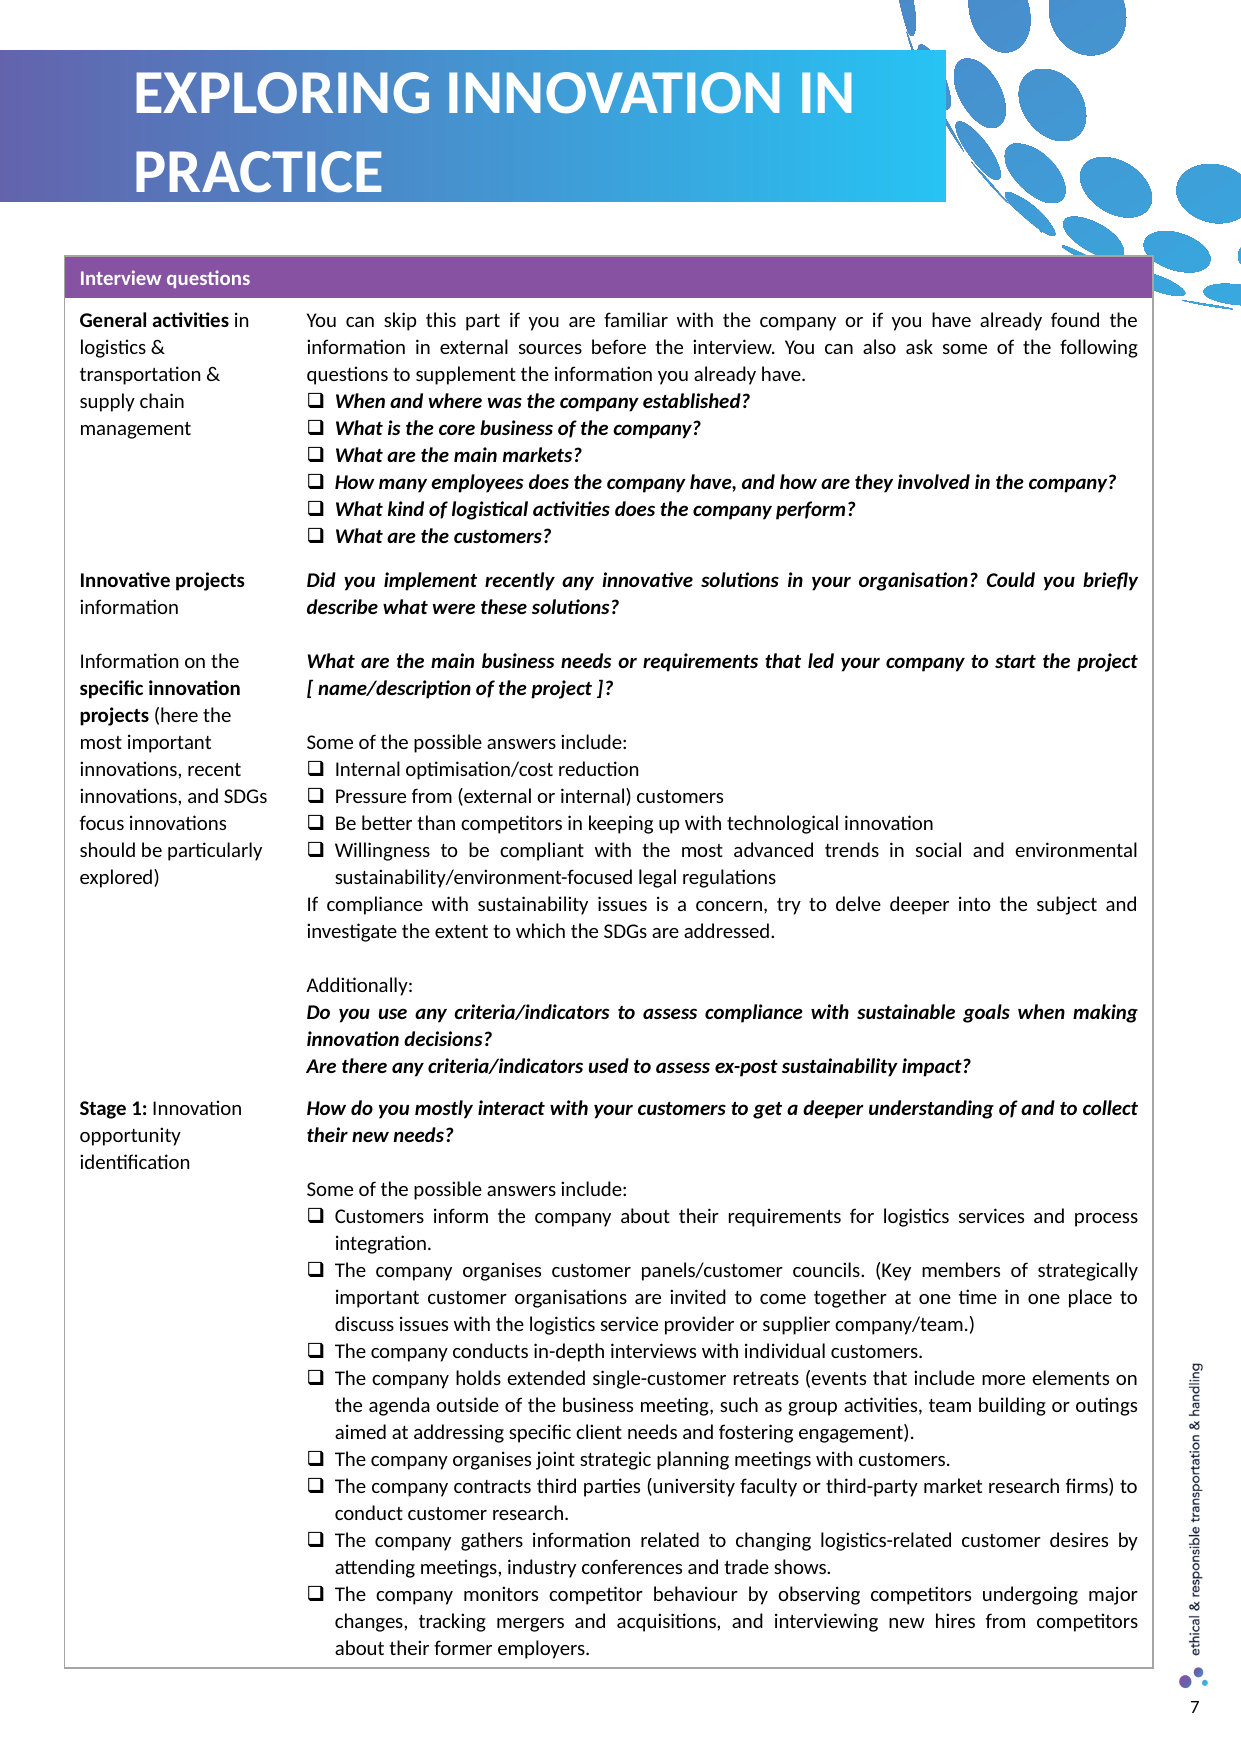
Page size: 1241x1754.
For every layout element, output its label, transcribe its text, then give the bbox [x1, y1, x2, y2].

text_box [899, 0, 916, 50]
text_box [954, 58, 1006, 128]
text_box [946, 80, 951, 110]
table_cell How do you mostly interact with your customers to get a deeper understanding of and to collect their new needs? Some of the possible answers include: Customers inform the company about their requirements for logistics services and process integration. The company organises customer panels/customer councils. (Key members of strategically important customer organisations are invited to come together at one time in one place to discuss issues with the logistics service provider or supplier company/team.) The company conducts in-depth interviews with individual customers. The company holds extended single-customer retreats (events that include more elements on the agenda outside of the business meeting, such as group activities, team building or outings aimed at addressing specific client needs and fostering engagement). The company organises joint strategic planning meetings with customers. The company contracts third parties (university faculty or third-party market research firms) to conduct customer research. The company gathers information related to changing logistics-related customer desires by attending meetings, industry conferences and trade shows. The company monitors competitor behaviour by observing competitors undergoing major changes, tracking mergers and acquisitions, and interviewing new hires from competitors about their former employers. [292, 1086, 1152, 1667]
text_box [1176, 164, 1241, 224]
text_box [1182, 300, 1233, 310]
text_box [917, 44, 930, 50]
text_box [1203, 283, 1241, 306]
text_box [1154, 274, 1186, 296]
text_box [946, 119, 1056, 236]
table_cell What are the main business needs or requirements that led your company to start the project [ name/description of the project ]? Some of the possible answers include: Internal optimisation/cost reduction Pressure from (external or internal) customers Be better than competitors in keeping up with technological innovation Willingness to be compliant with the most advanced trends in social and environmental sustainability/environment-focused legal regulations If compliance with sustainability issues is a concern, try to delve deeper into the subject and investigate the extent to which the SDGs are addressed. Additionally: Do you use any criteria/indicators to assess compliance with sustainable goals when making innovation decisions? Are there any criteria/indicators used to assess ex-post sustainability impact? [292, 639, 1152, 1086]
table_cell Stage 1: Innovation opportunity identification [65, 1086, 292, 1667]
table_cell Information on the specific innovation projects (here the most important innovations, recent innovations, and SDGs focus innovations should be particularly explored) [65, 639, 292, 1086]
text_box [1063, 216, 1124, 255]
text_box [1080, 157, 1152, 218]
text_box [1018, 69, 1087, 141]
table_cell General activities in logistics & transportation & supply chain management [65, 298, 292, 558]
table_cell Innovative projects information [65, 558, 292, 639]
table_cell Did you implement recently any innovative solutions in your organisation? Could you briefly describe what were these solutions? [292, 558, 1152, 639]
slide_number 7 [1153, 1676, 1215, 1736]
text_box [968, 0, 1031, 53]
text_box [1143, 231, 1211, 273]
text_box [1049, 0, 1127, 56]
picture [1179, 1357, 1217, 1680]
list EXPLORING INNOVATION IN PRACTICE [0, 50, 946, 202]
text_box [1004, 143, 1066, 203]
text_box [1062, 245, 1086, 255]
table_header Interview questions [65, 257, 1152, 298]
table_cell You can skip this part if you are familiar with the company or if you have already found the information in external sources before the interview. You can also ask some of the following questions to supplement the information you already have. When and where was the company established? What is the core business of the company? What are the main markets? How many employees does the company have, and how are they involved in the company? What kind of logistical activities does the company perform? What are the customers? [292, 298, 1152, 558]
